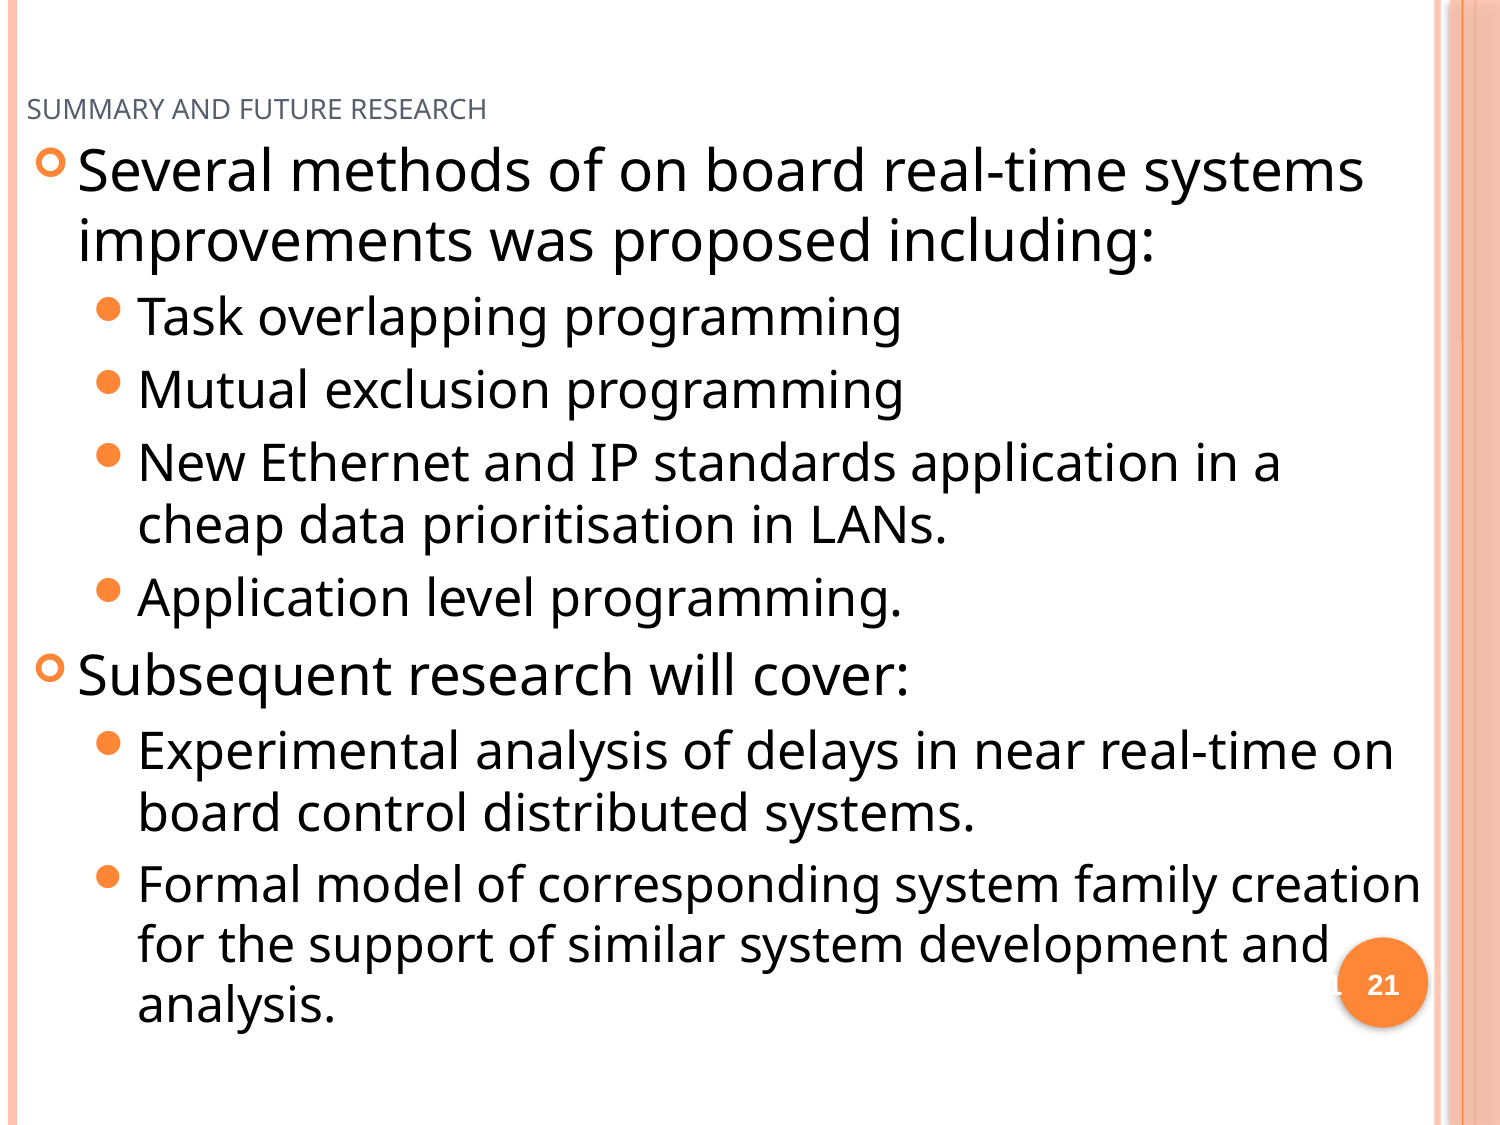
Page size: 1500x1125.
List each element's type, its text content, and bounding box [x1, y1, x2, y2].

list Several methods of on board real-time systems improvements was proposed including: Task overlapping programming Mutual exclusion programming New Ethernet and IP standards application in a cheap data prioritisation in LANs. Application level programming. Subsequent research will cover: Experimental analysis of delays in near real-time on board control distributed systems. Formal model of corresponding system family creation for the support of similar system development and analysis. [17, 125, 1459, 1071]
title Summary and future research [11, 19, 1483, 161]
